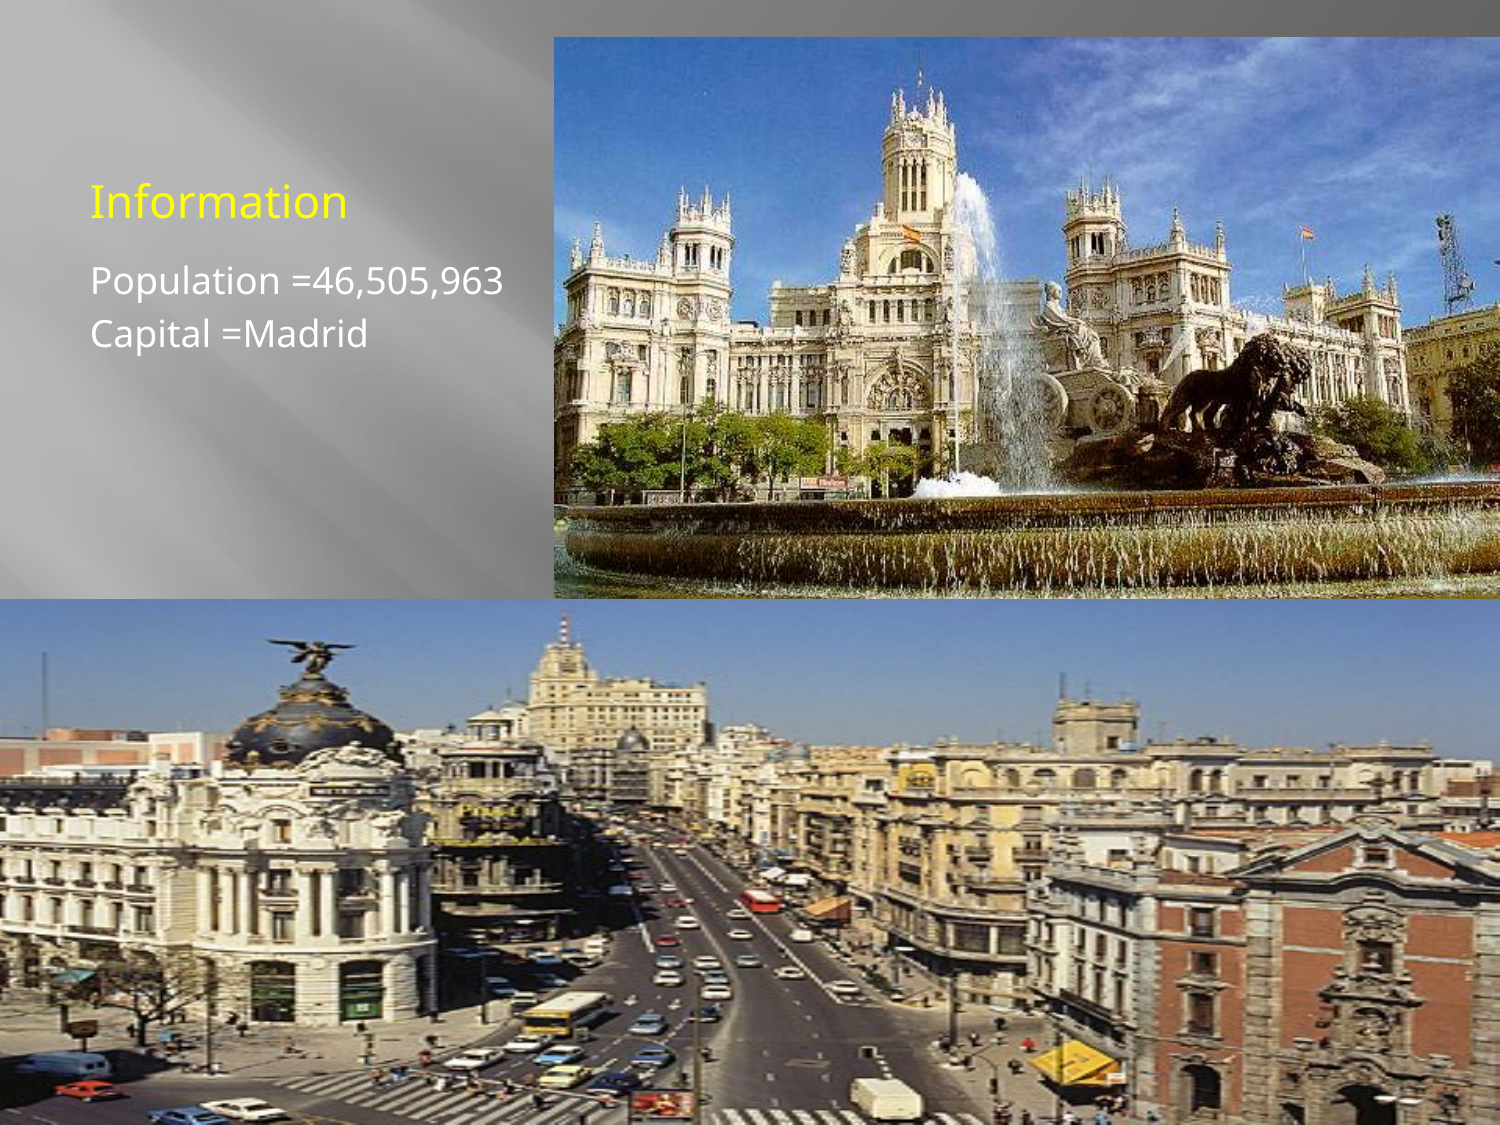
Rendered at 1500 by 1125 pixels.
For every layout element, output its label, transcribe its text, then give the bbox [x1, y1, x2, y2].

list Population =46,505,963 Capital =Madrid [75, 249, 554, 599]
title Information [75, 44, 554, 236]
picture [0, 37, 1500, 1125]
